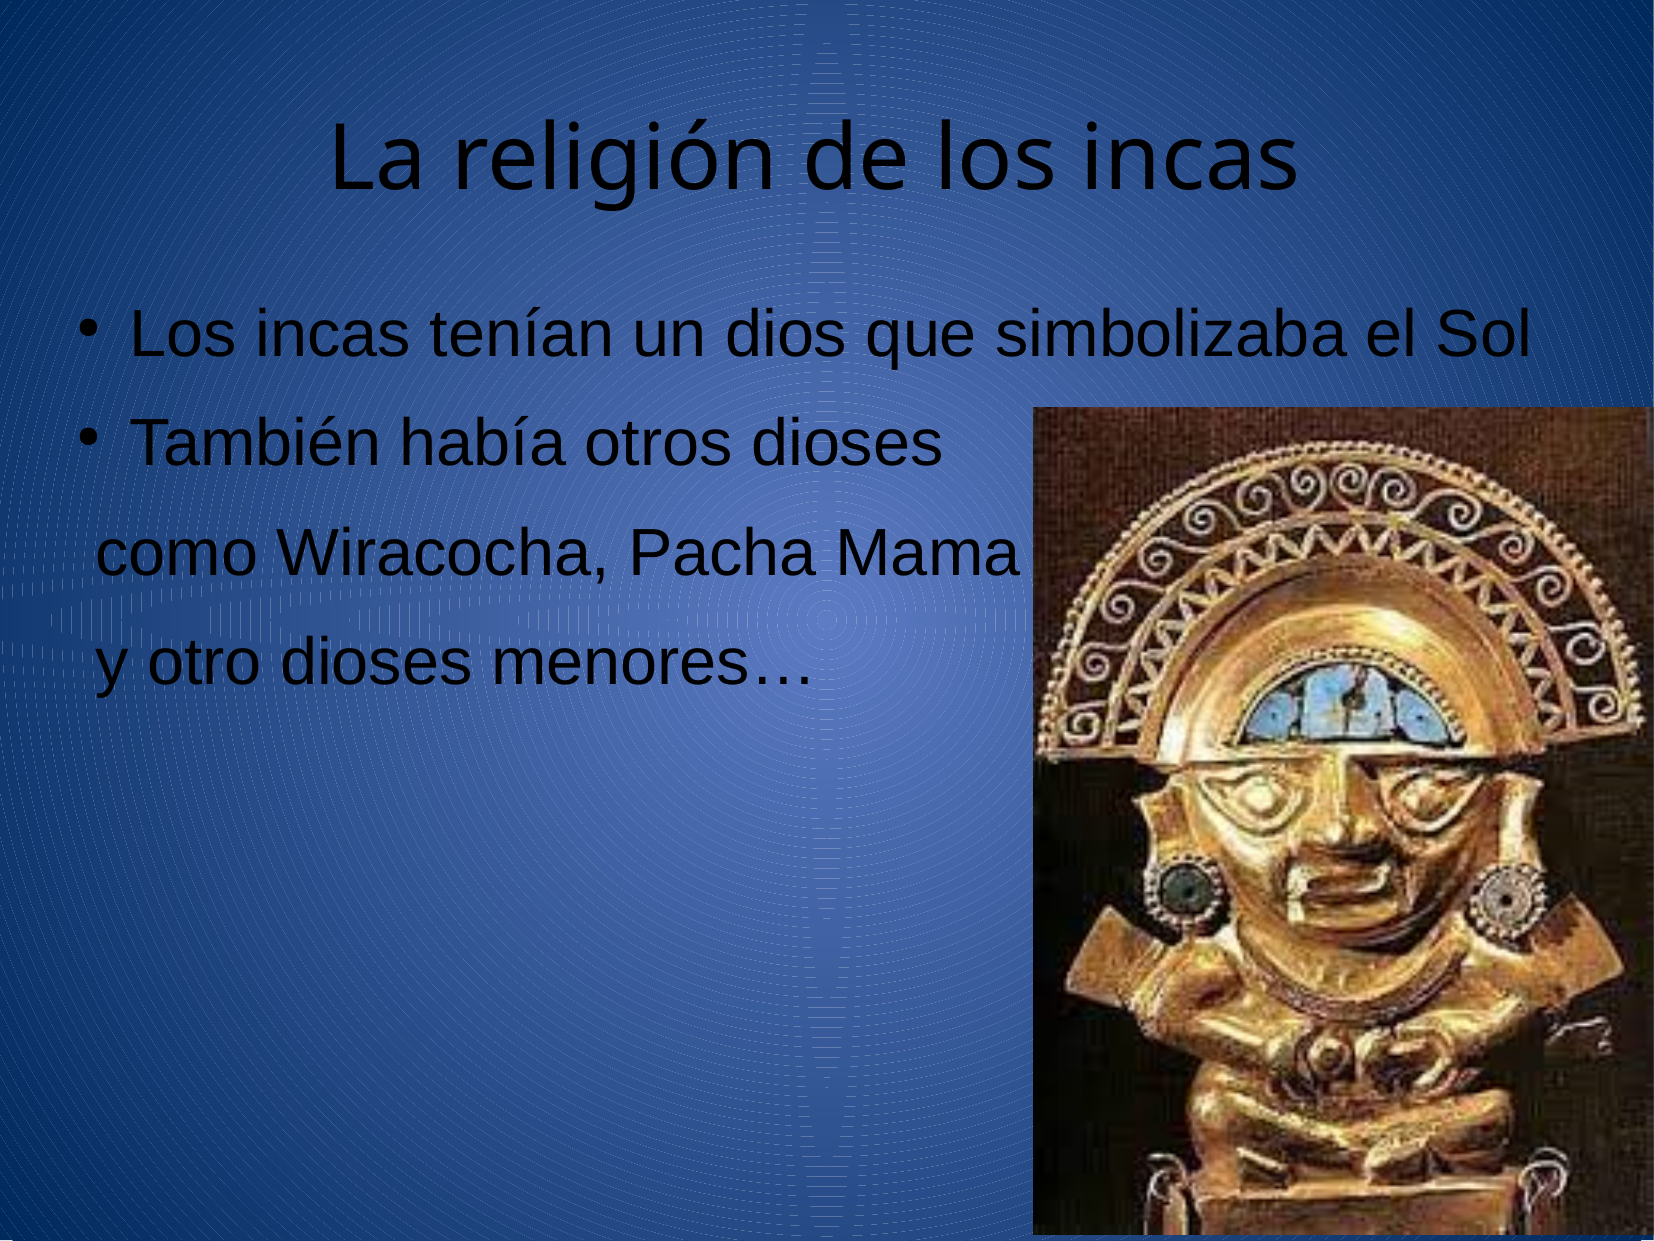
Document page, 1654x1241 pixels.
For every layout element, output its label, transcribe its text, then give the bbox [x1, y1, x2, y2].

list Los incas tenían un dios que simbolizaba el Sol También había otros dioses como Wiracocha, Pacha Mama y otro dioses menores… [58, 289, 1548, 1108]
picture [1033, 407, 1654, 1236]
title La religión de los incas [82, 49, 1571, 257]
